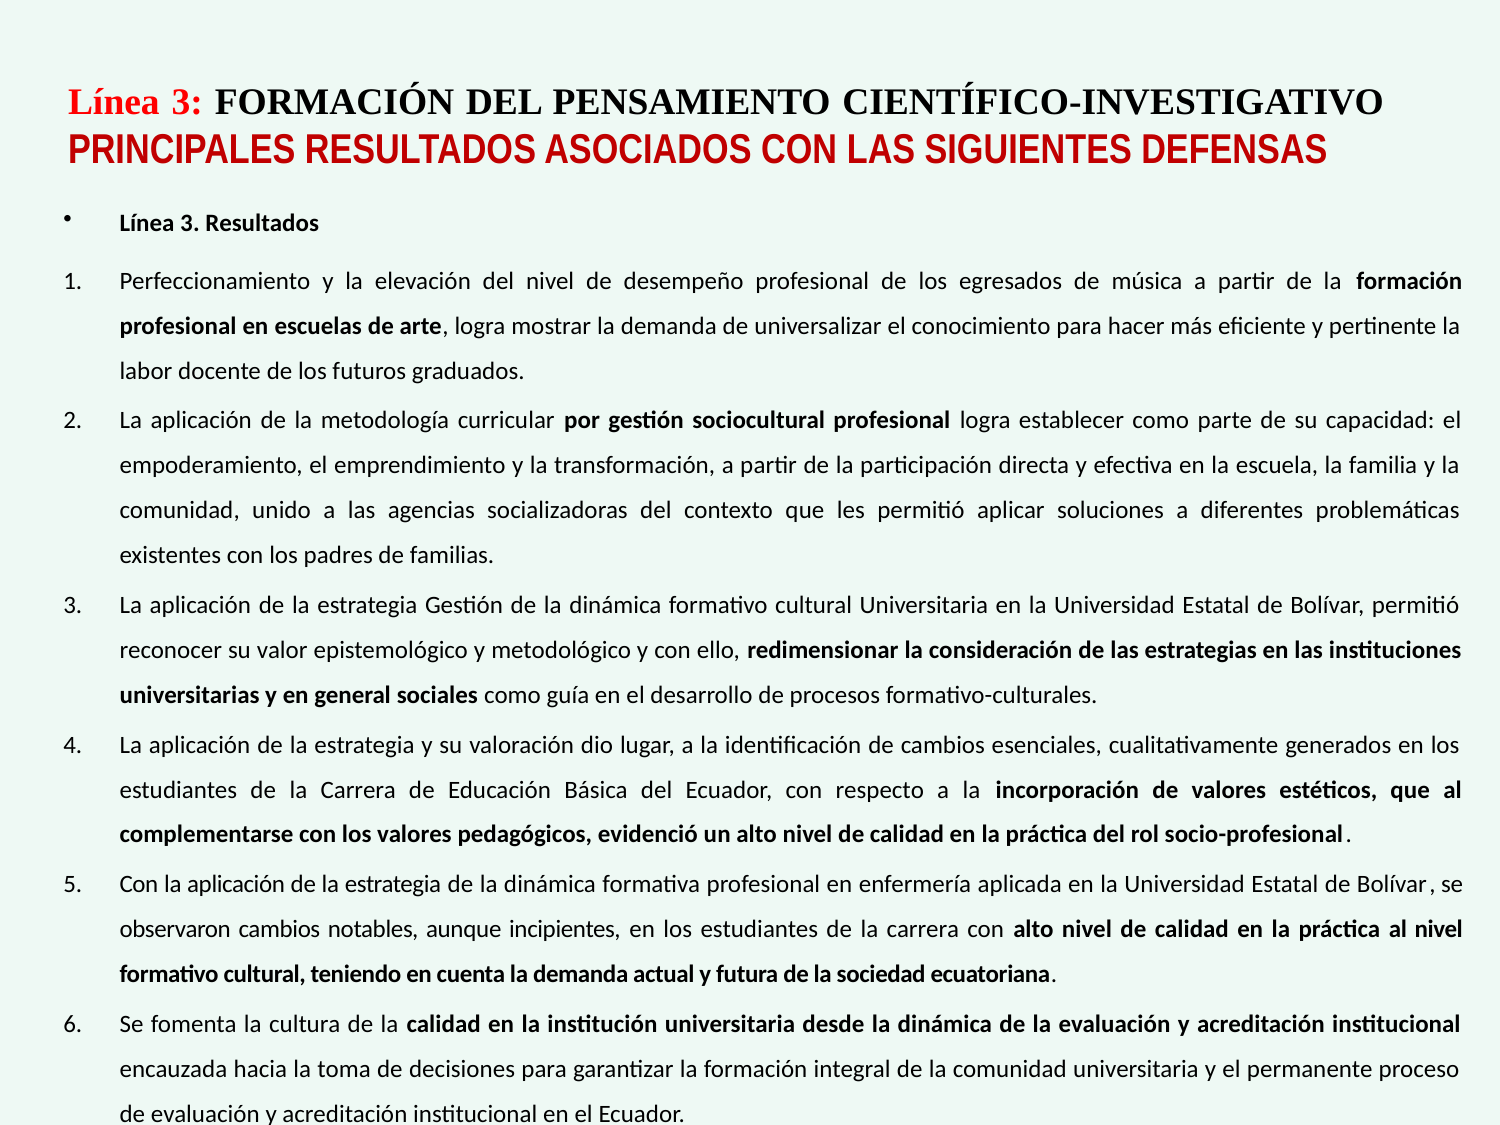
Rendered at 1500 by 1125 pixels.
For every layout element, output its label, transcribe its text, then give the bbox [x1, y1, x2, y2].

list Línea 3. Resultados Perfeccionamiento y la elevación del nivel de desempeño profesional de los egresados de música a partir de la formación profesional en escuelas de arte, logra mostrar la demanda de universalizar el conocimiento para hacer más eficiente y pertinente la labor docente de los futuros graduados. La aplicación de la metodología curricular por gestión sociocultural profesional logra establecer como parte de su capacidad: el empoderamiento, el emprendimiento y la transformación, a partir de la participación directa y efectiva en la escuela, la familia y la comunidad, unido a las agencias socializadoras del contexto que les permitió aplicar soluciones a diferentes problemáticas existentes con los padres de familias. La aplicación de la estrategia Gestión de la dinámica formativo cultural Universitaria en la Universidad Estatal de Bolívar, permitió reconocer su valor epistemológico y metodológico y con ello, redimensionar la consideración de las estrategias en las instituciones universitarias y en general sociales como guía en el desarrollo de procesos formativo-culturales. La aplicación de la estrategia y su valoración dio lugar, a la identificación de cambios esenciales, cualitativamente generados en los estudiantes de la Carrera de Educación Básica del Ecuador, con respecto a la incorporación de valores estéticos, que al complementarse con los valores pedagógicos, evidenció un alto nivel de calidad en la práctica del rol socio-profesional. Con la aplicación de la estrategia de la dinámica formativa profesional en enfermería aplicada en la Universidad Estatal de Bolívar, se observaron cambios notables, aunque incipientes, en los estudiantes de la carrera con alto nivel de calidad en la práctica al nivel formativo cultural, teniendo en cuenta la demanda actual y futura de la sociedad ecuatoriana. Se fomenta la cultura de la calidad en la institución universitaria desde la dinámica de la evaluación y acreditación institucional encauzada hacia la toma de decisiones para garantizar la formación integral de la comunidad universitaria y el permanente proceso de evaluación y acreditación institucional en el Ecuador. [48, 184, 1478, 1125]
title Línea 3: FORMACIÓN DEL PENSAMIENTO CIENTÍFICO-INVESTIGATIVO PRINCIPALES RESULTADOS ASOCIADOS CON LAS SIGUIENTES DEFENSAS [53, 30, 1400, 184]
